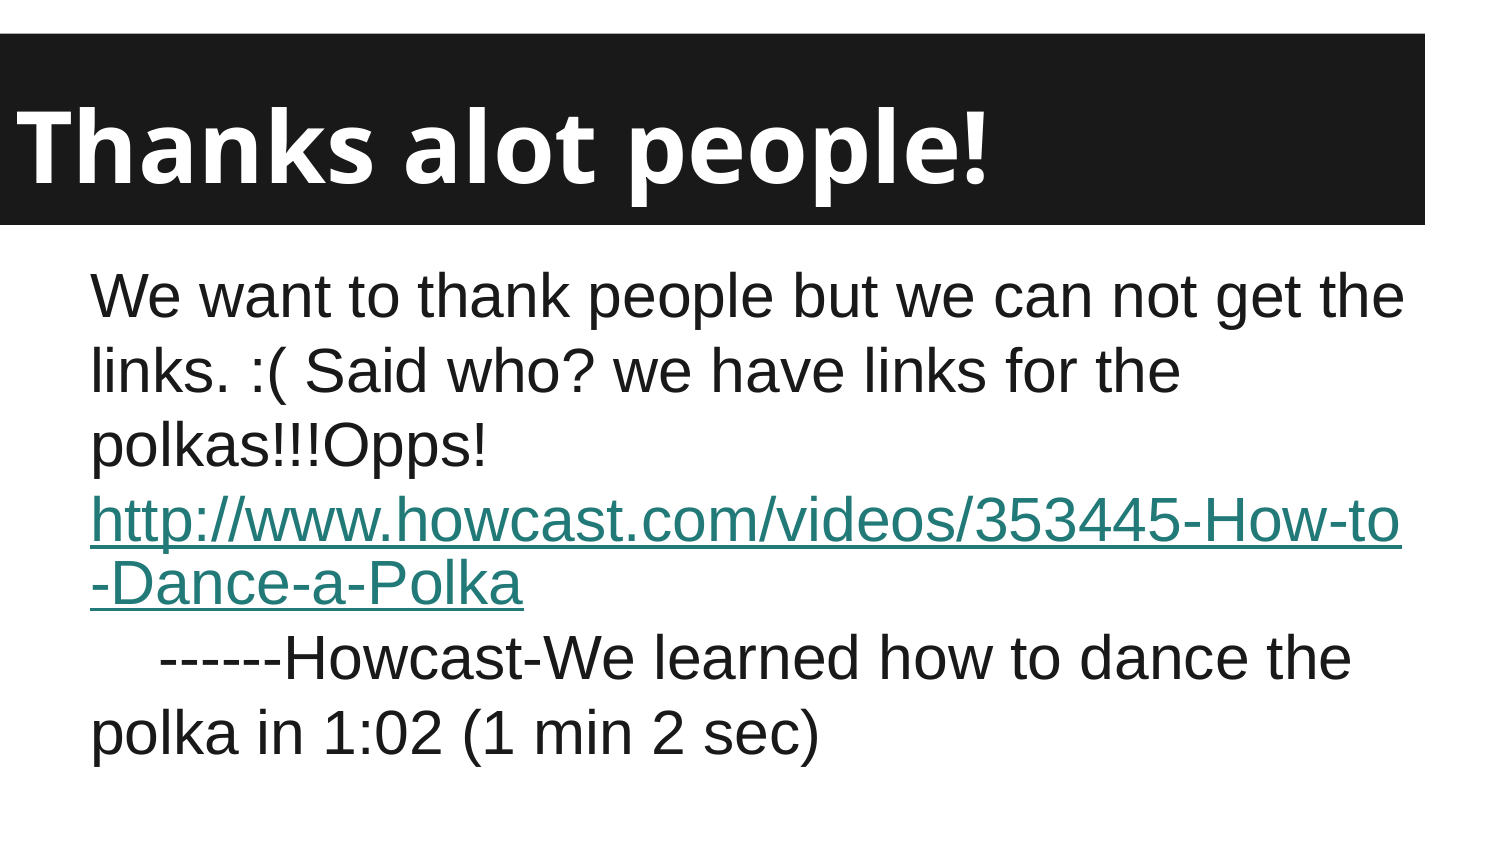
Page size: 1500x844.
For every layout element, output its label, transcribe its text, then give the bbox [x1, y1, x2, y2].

list We want to thank people but we can not get the links. :( Said who? we have links for the polkas!!!Opps! http://www.howcast.com/videos/353445-How-to-Dance-a-Polka ------Howcast-We learned how to dance the polka in 1:02 (1 min 2 sec) [75, 239, 1425, 808]
title Thanks alot people! [0, 31, 1350, 219]
